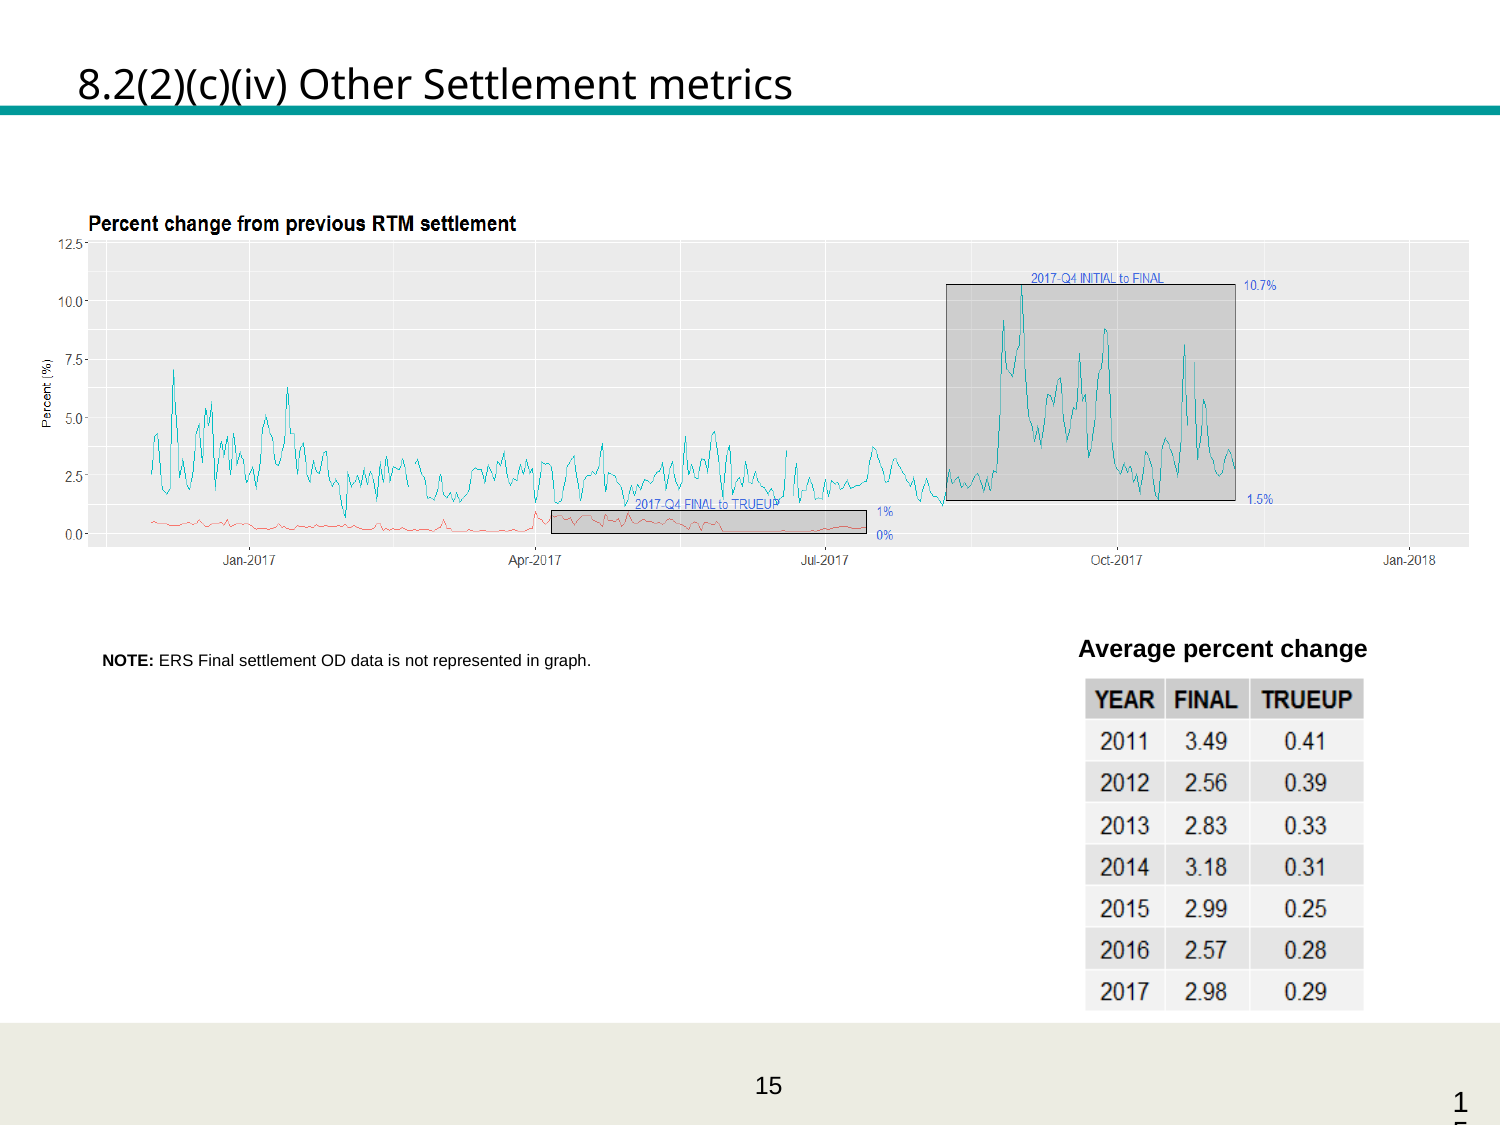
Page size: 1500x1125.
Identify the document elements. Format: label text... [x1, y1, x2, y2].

title 8.2(2)(c)(iv) Other Settlement metrics [62, 40, 1450, 125]
text_box Average percent change [977, 624, 1469, 670]
picture [34, 207, 1476, 588]
picture [1076, 678, 1371, 1022]
slide_number 15 [1437, 1076, 1476, 1112]
text_box NOTE: ERS Final settlement OD data is not represented in graph. [87, 642, 625, 677]
